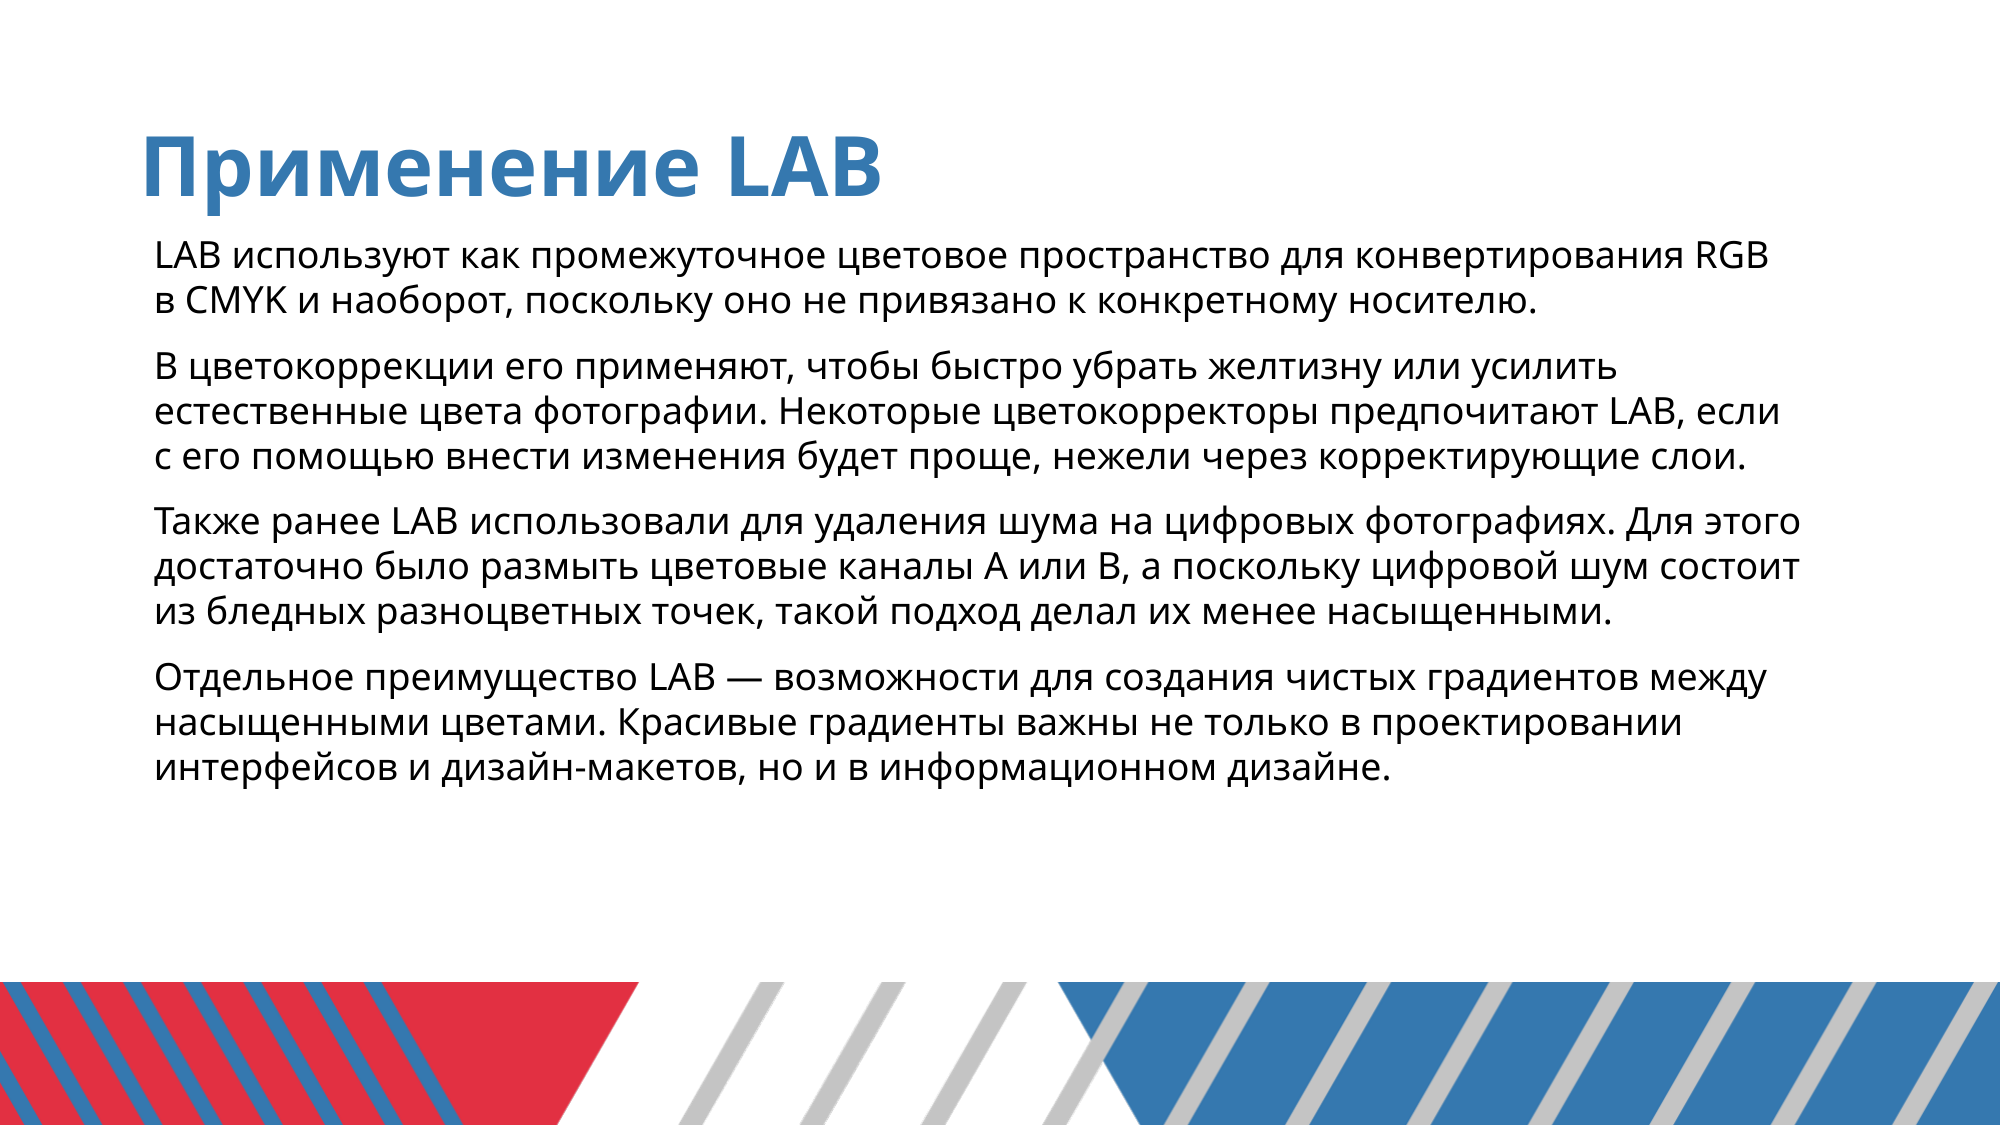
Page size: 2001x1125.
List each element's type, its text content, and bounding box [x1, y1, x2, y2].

picture [0, 982, 2000, 1125]
list LAB используют как промежуточное цветовое пространство для конвертирования RGB в CMYK и наоборот, поскольку оно не привязано к конкретному носителю. В цветокоррекции его применяют, чтобы быстро убрать желтизну или усилить естественные цвета фотографии. Некоторые цветокорректоры предпочитают LAB, если с его помощью внести изменения будет проще, нежели через корректирующие слои. Также ранее LAB использовали для удаления шума на цифровых фотографиях. Для этого достаточно было размыть цветовые каналы A или B, а поскольку цифровой шум состоит из бледных разноцветных точек, такой подход делал их менее насыщенными. Отдельное преимущество LAB — возможности для создания чистых градиентов между насыщенными цветами. Красивые градиенты важны не только в проектировании интерфейсов и дизайн-макетов, но и в информационном дизайне. [139, 223, 1889, 414]
title Применение LAB [125, 117, 1863, 224]
